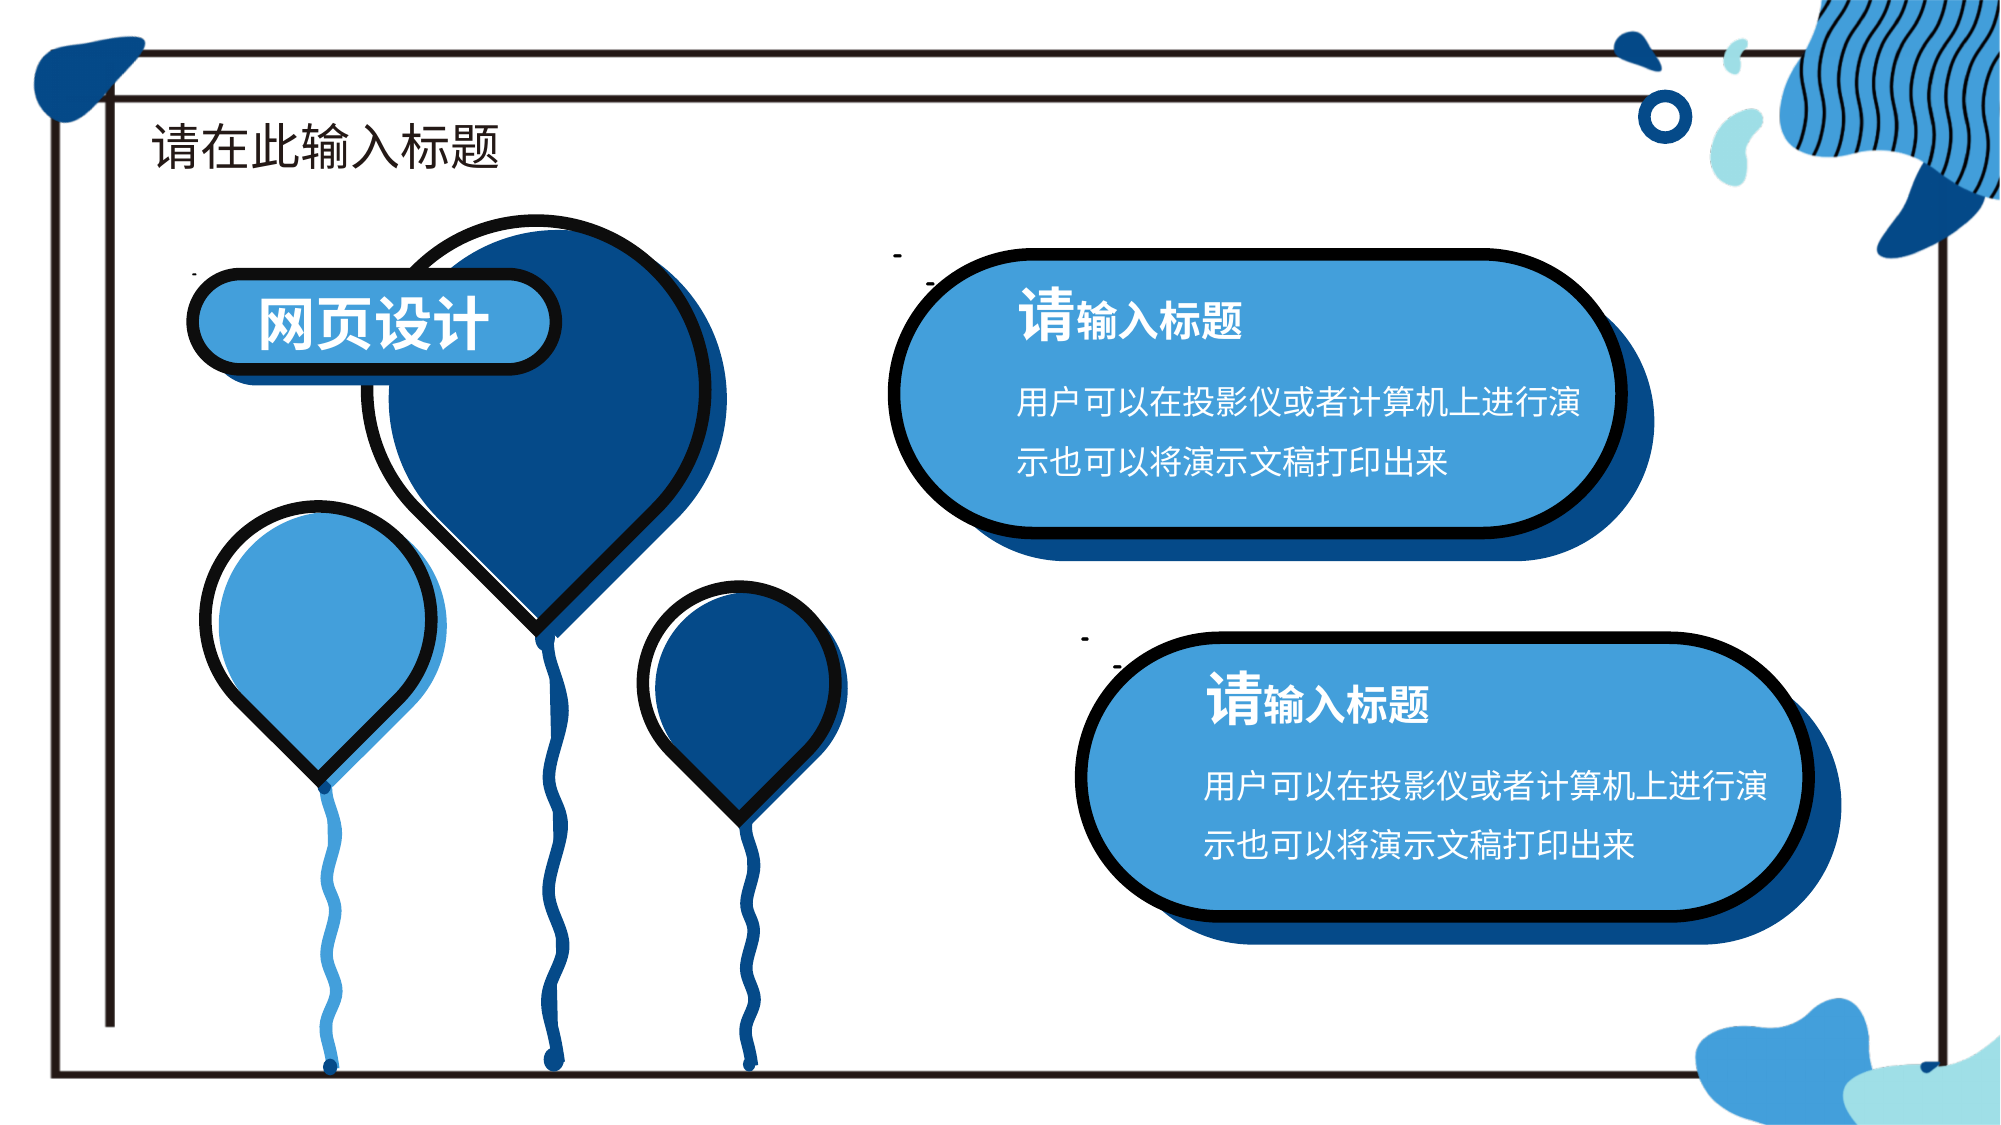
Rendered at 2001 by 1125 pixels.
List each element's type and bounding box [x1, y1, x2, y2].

picture [0, 0, 2000, 1113]
picture [1689, 931, 2000, 1124]
text_box [894, 254, 1655, 562]
text_box [1081, 637, 1842, 945]
text_box [192, 220, 848, 1075]
